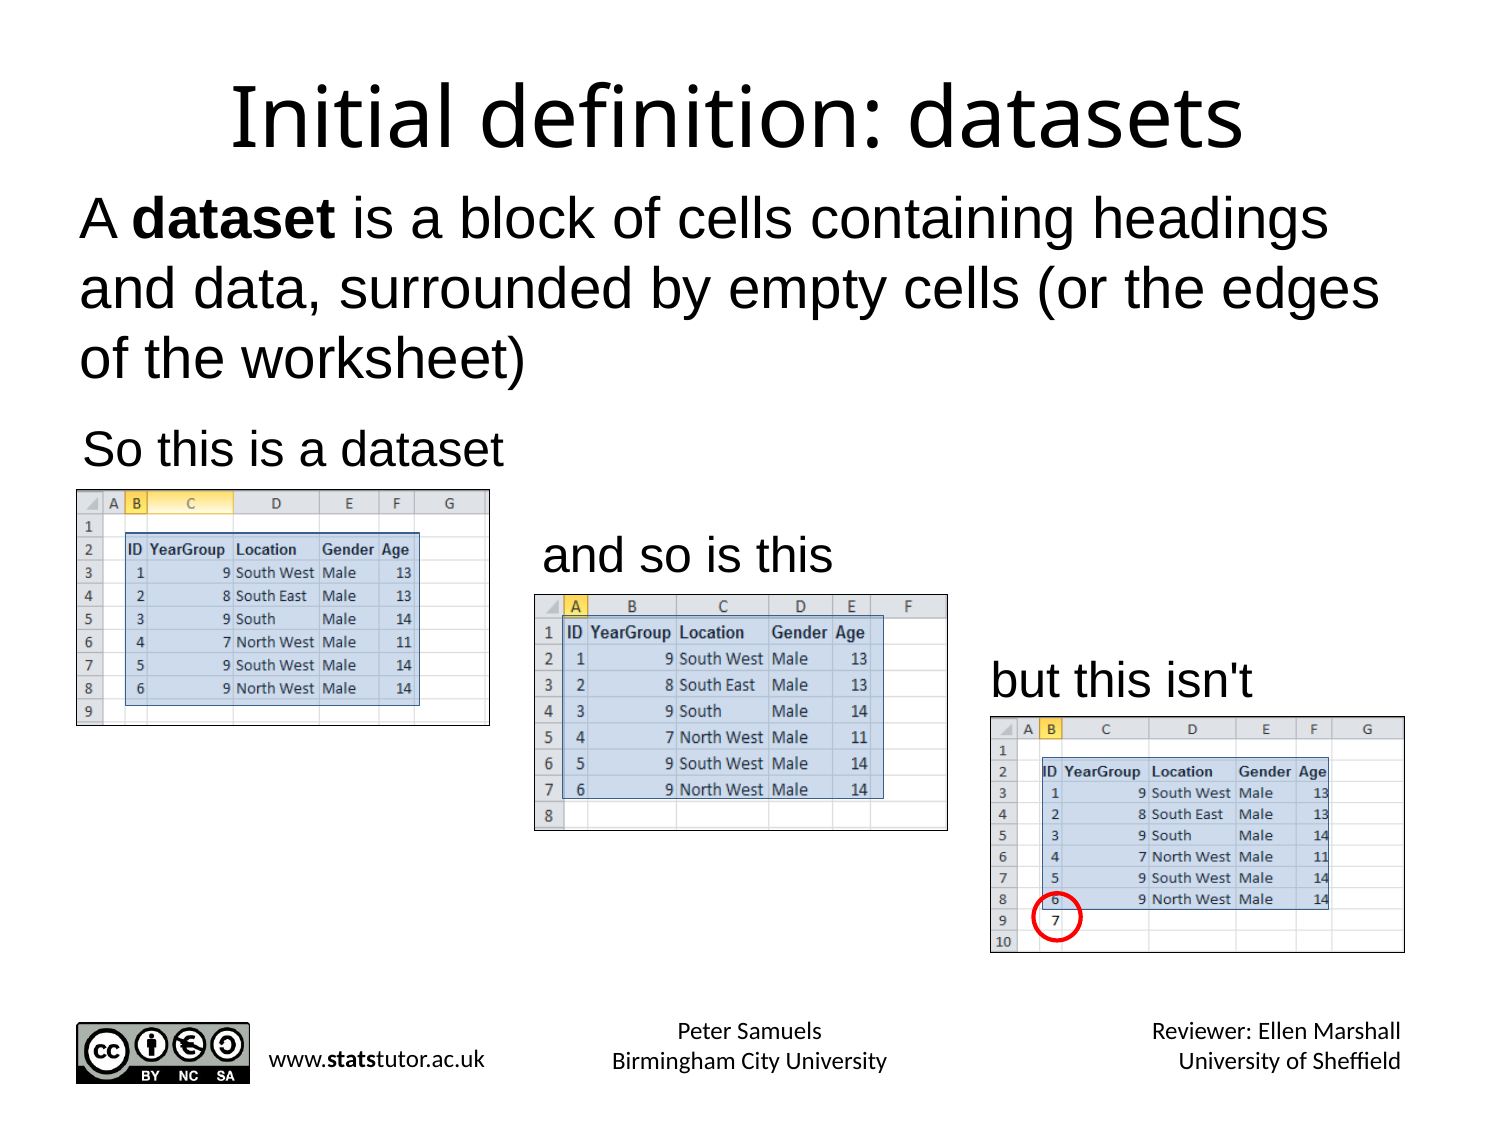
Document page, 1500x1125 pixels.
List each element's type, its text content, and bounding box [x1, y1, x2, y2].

picture [534, 594, 948, 831]
text_box Reviewer: Ellen Marshall University of Sheffield [1038, 1007, 1417, 1083]
text_box So this is a dataset [67, 408, 547, 484]
picture [990, 715, 1405, 953]
title Initial definition: datasets [64, 54, 1412, 173]
text_box Peter Samuels Birmingham City University [549, 1007, 951, 1083]
text_box and so is this [527, 515, 849, 590]
picture [76, 1022, 251, 1084]
picture [75, 489, 490, 726]
text_box A dataset is a block of cells containing headings and data, surrounded by empty cells (or the edges of the worksheet) [64, 173, 1401, 398]
text_box but this isn't [975, 640, 1269, 715]
text_box www.statstutor.ac.uk [254, 1035, 550, 1080]
